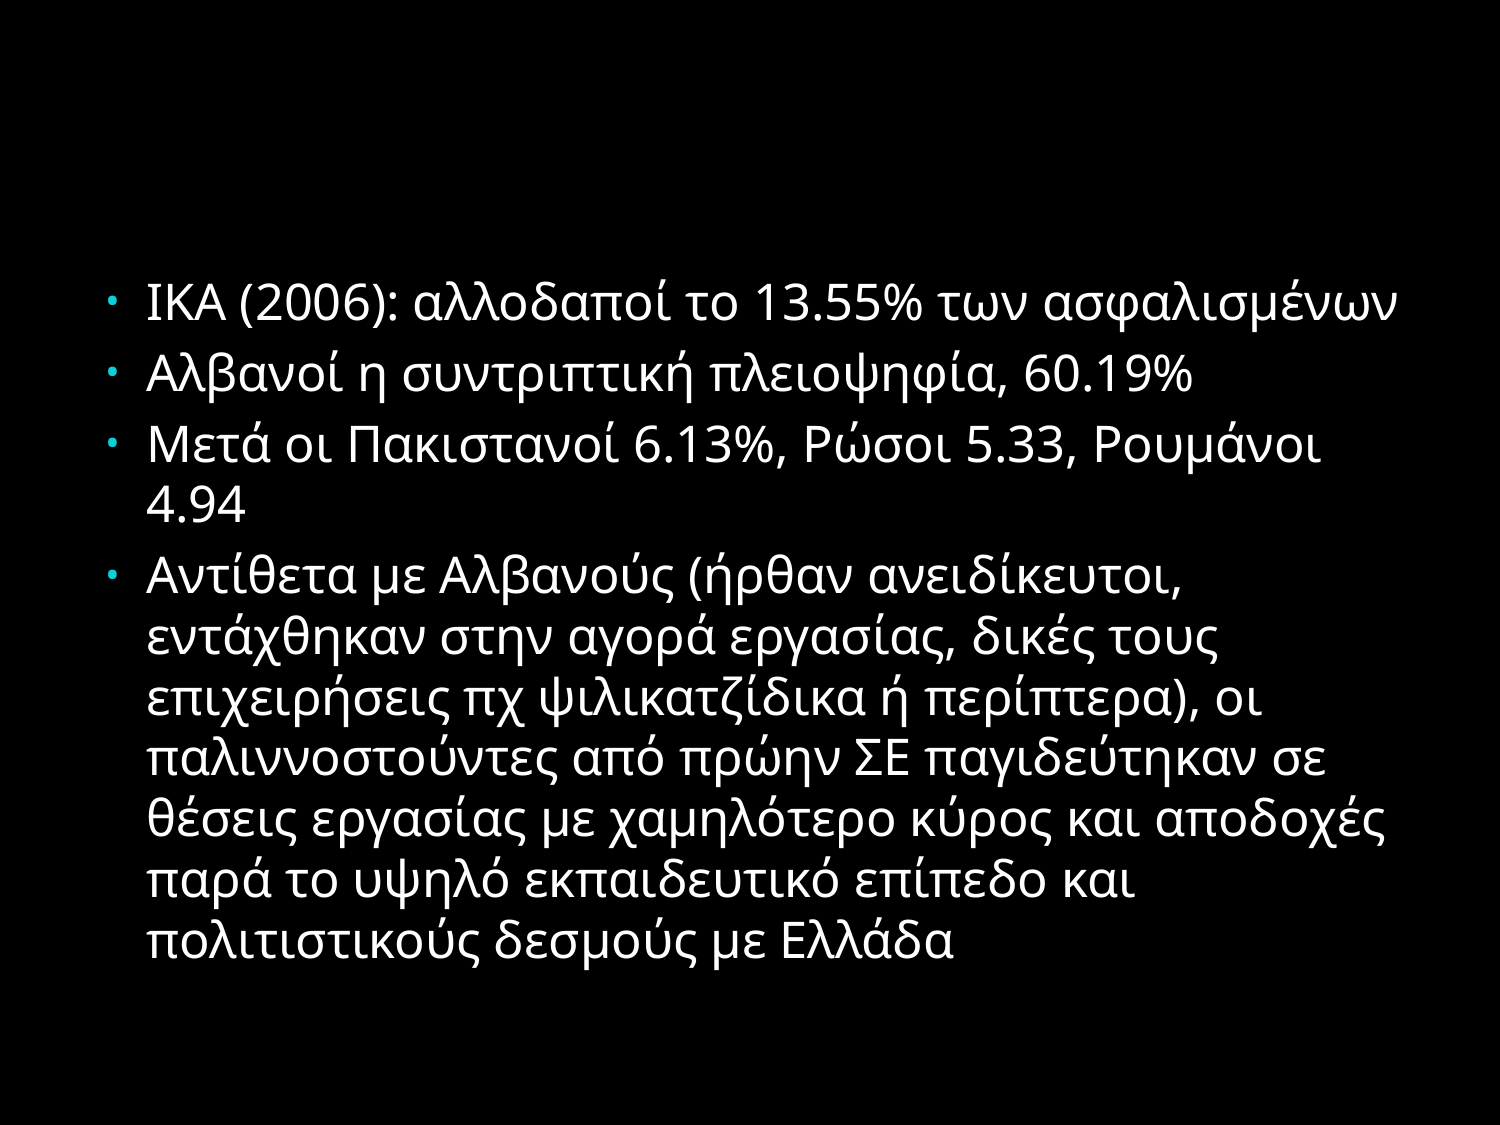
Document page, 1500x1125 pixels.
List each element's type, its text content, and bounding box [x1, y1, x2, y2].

list ΙΚΑ (2006): αλλοδαποί το 13.55% των ασφαλισμένων Αλβανοί η συντριπτική πλειοψηφία, 60.19% Μετά οι Πακιστανοί 6.13%, Ρώσοι 5.33, Ρουμάνοι 4.94 Αντίθετα με Αλβανούς (ήρθαν ανειδίκευτοι, εντάχθηκαν στην αγορά εργασίας, δικές τους επιχειρήσεις πχ ψιλικατζίδικα ή περίπτερα), οι παλιννοστούντες από πρώην ΣΕ παγιδεύτηκαν σε θέσεις εργασίας με χαμηλότερο κύρος και αποδοχές παρά το υψηλό εκπαιδευτικό επίπεδο και πολιτιστικούς δεσμούς με Ελλάδα [75, 262, 1425, 1035]
